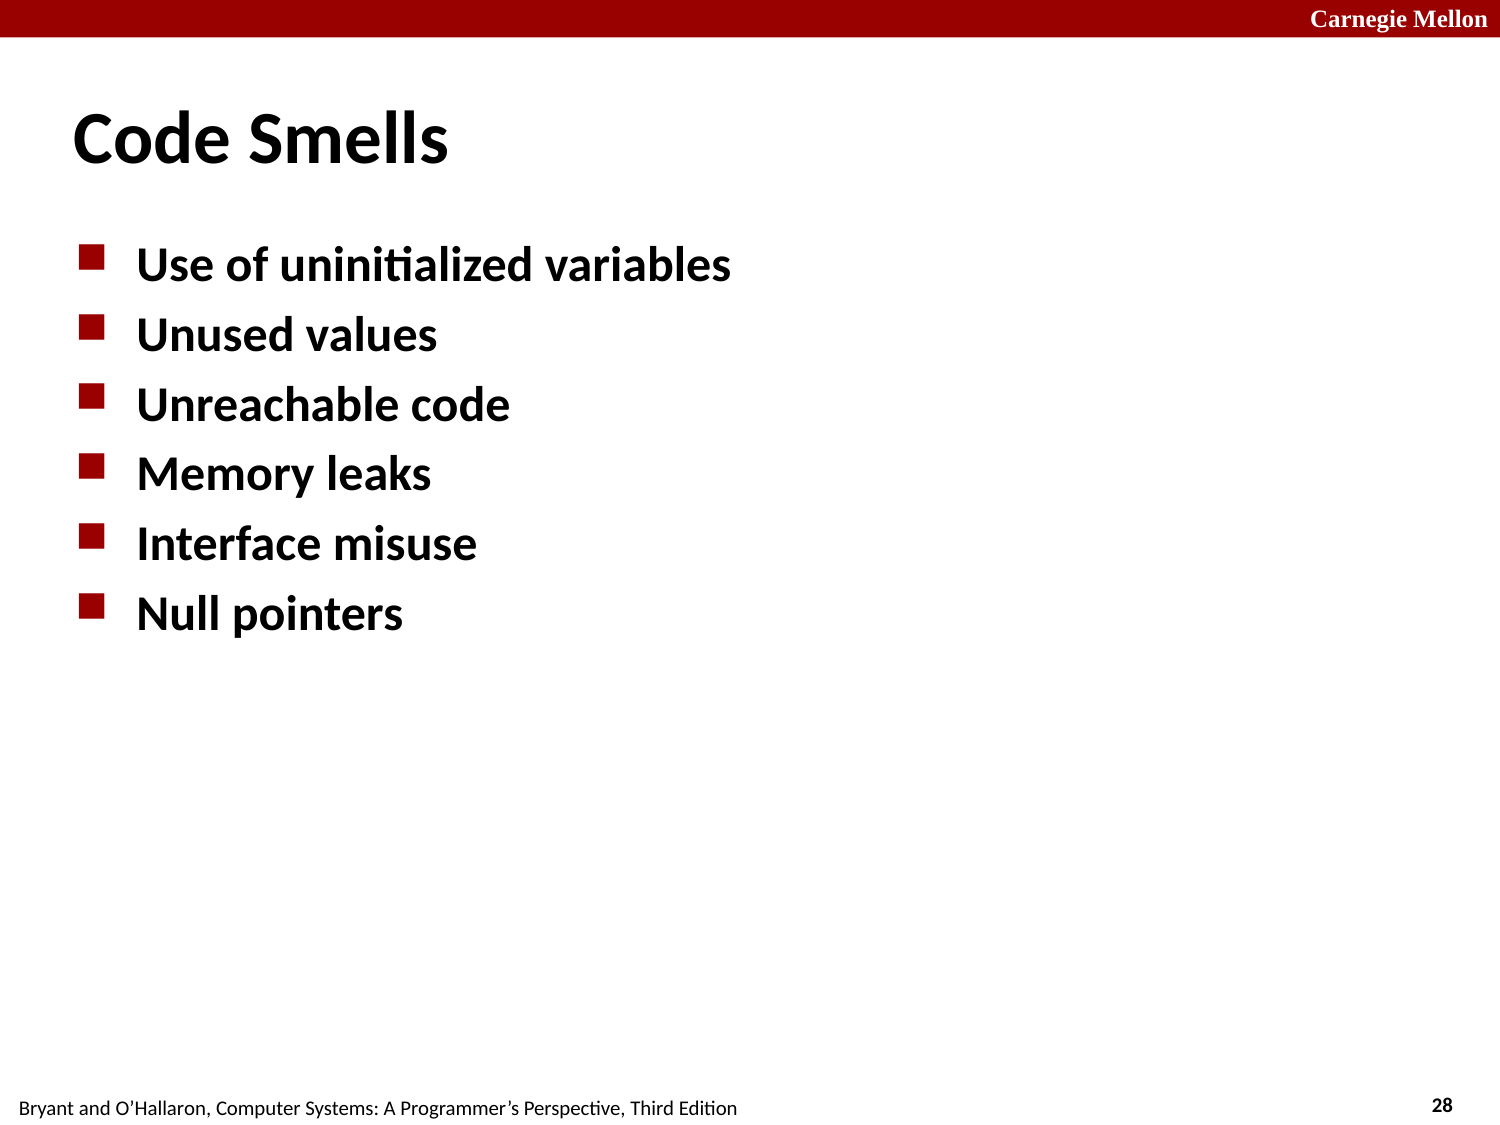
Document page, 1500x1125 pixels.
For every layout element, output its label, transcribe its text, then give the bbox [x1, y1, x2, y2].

list Use of uninitialized variables Unused values Unreachable code Memory leaks Interface misuse Null pointers [64, 223, 1361, 1040]
title Code Smells [58, 71, 1305, 197]
